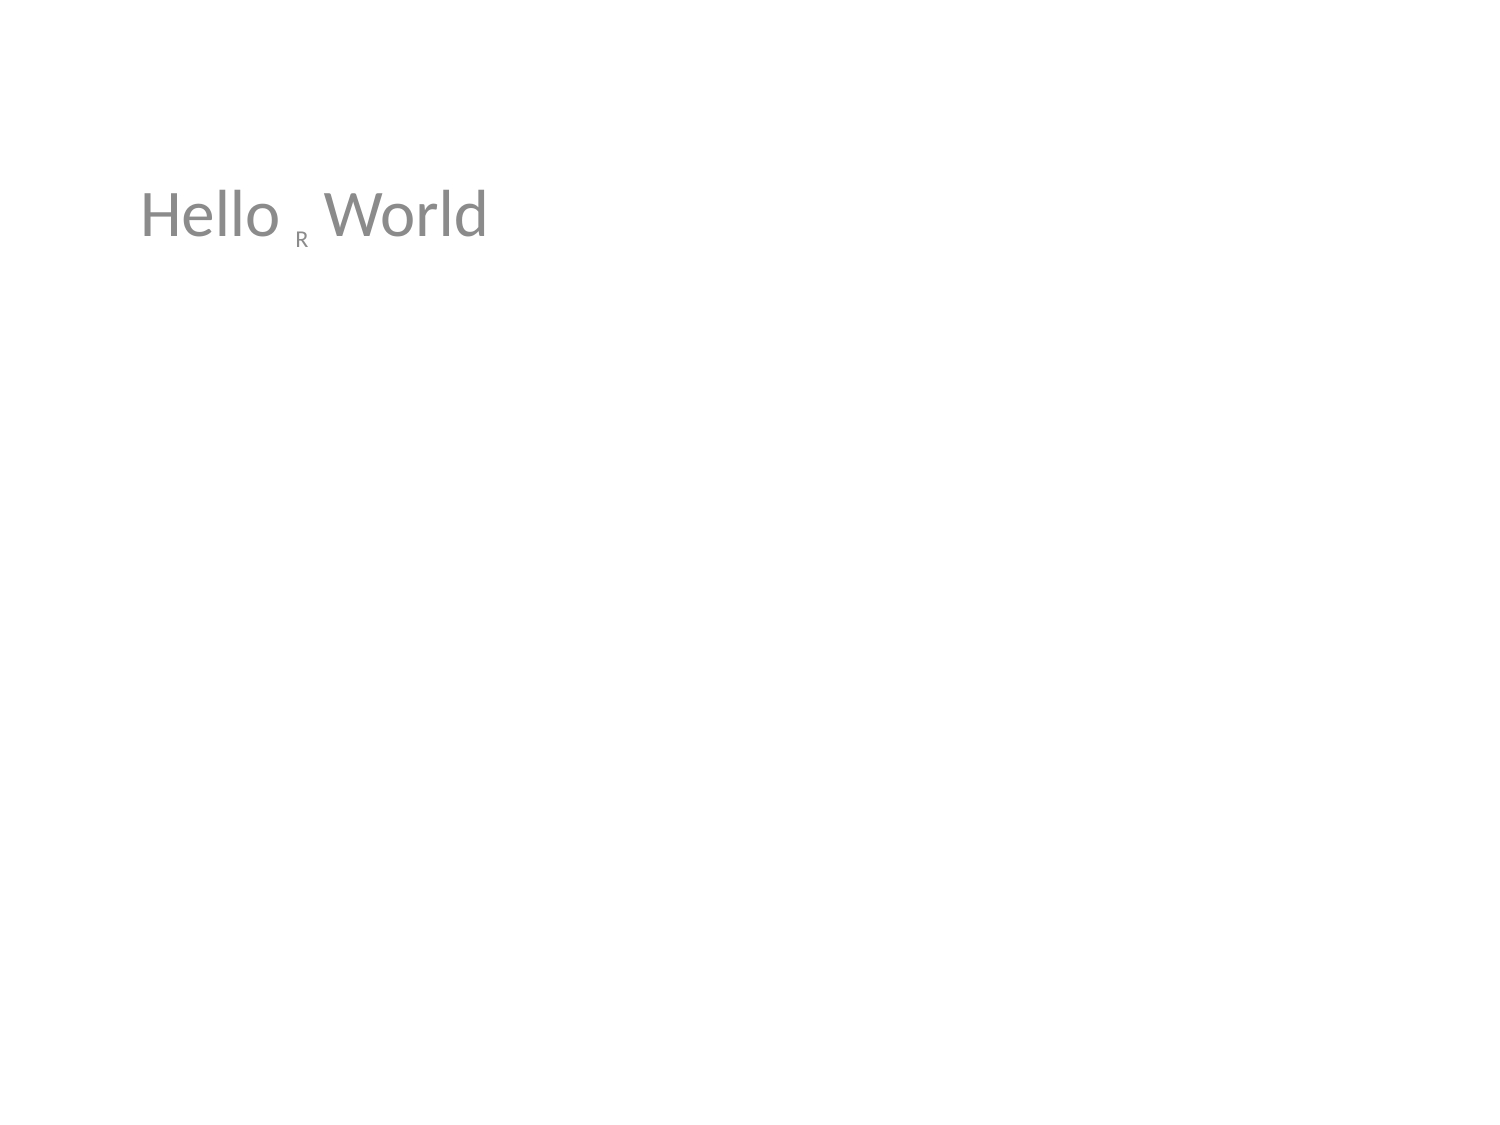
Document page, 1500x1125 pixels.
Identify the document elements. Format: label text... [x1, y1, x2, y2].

subtitle Hello R World [125, 162, 1175, 450]
